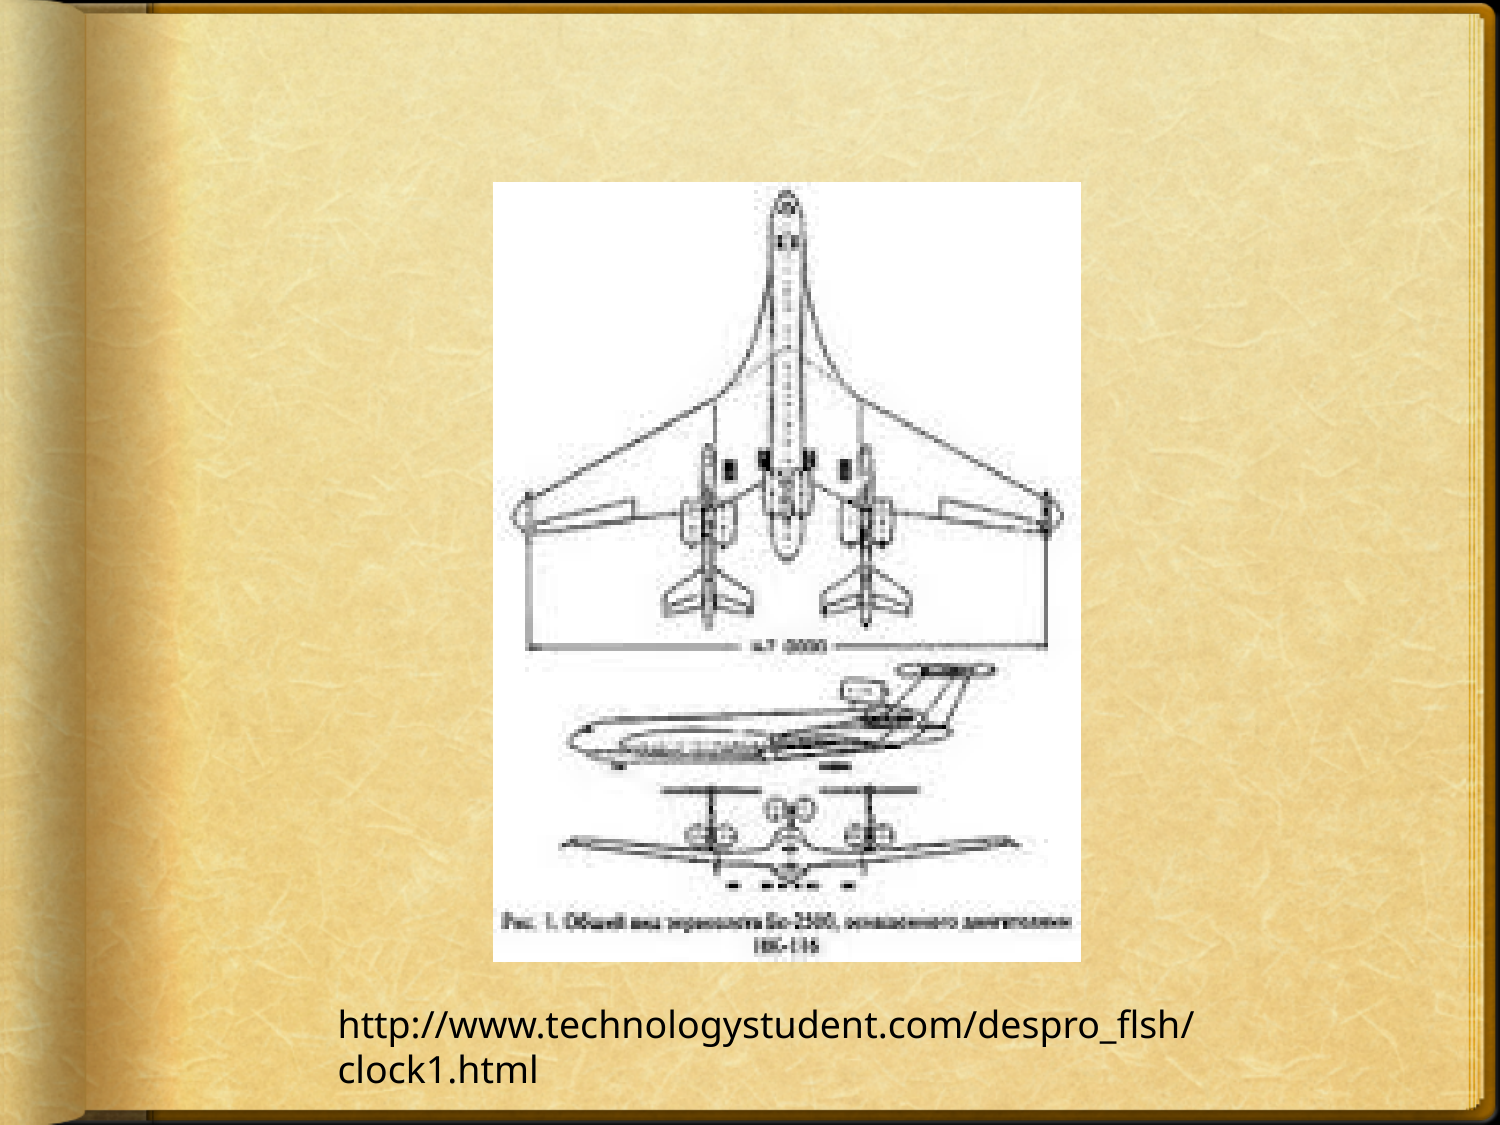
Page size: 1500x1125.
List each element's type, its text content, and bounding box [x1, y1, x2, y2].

picture [0, 0, 1500, 1125]
text_box http://www.technologystudent.com/despro_flsh/clock1.html [322, 993, 1335, 1099]
